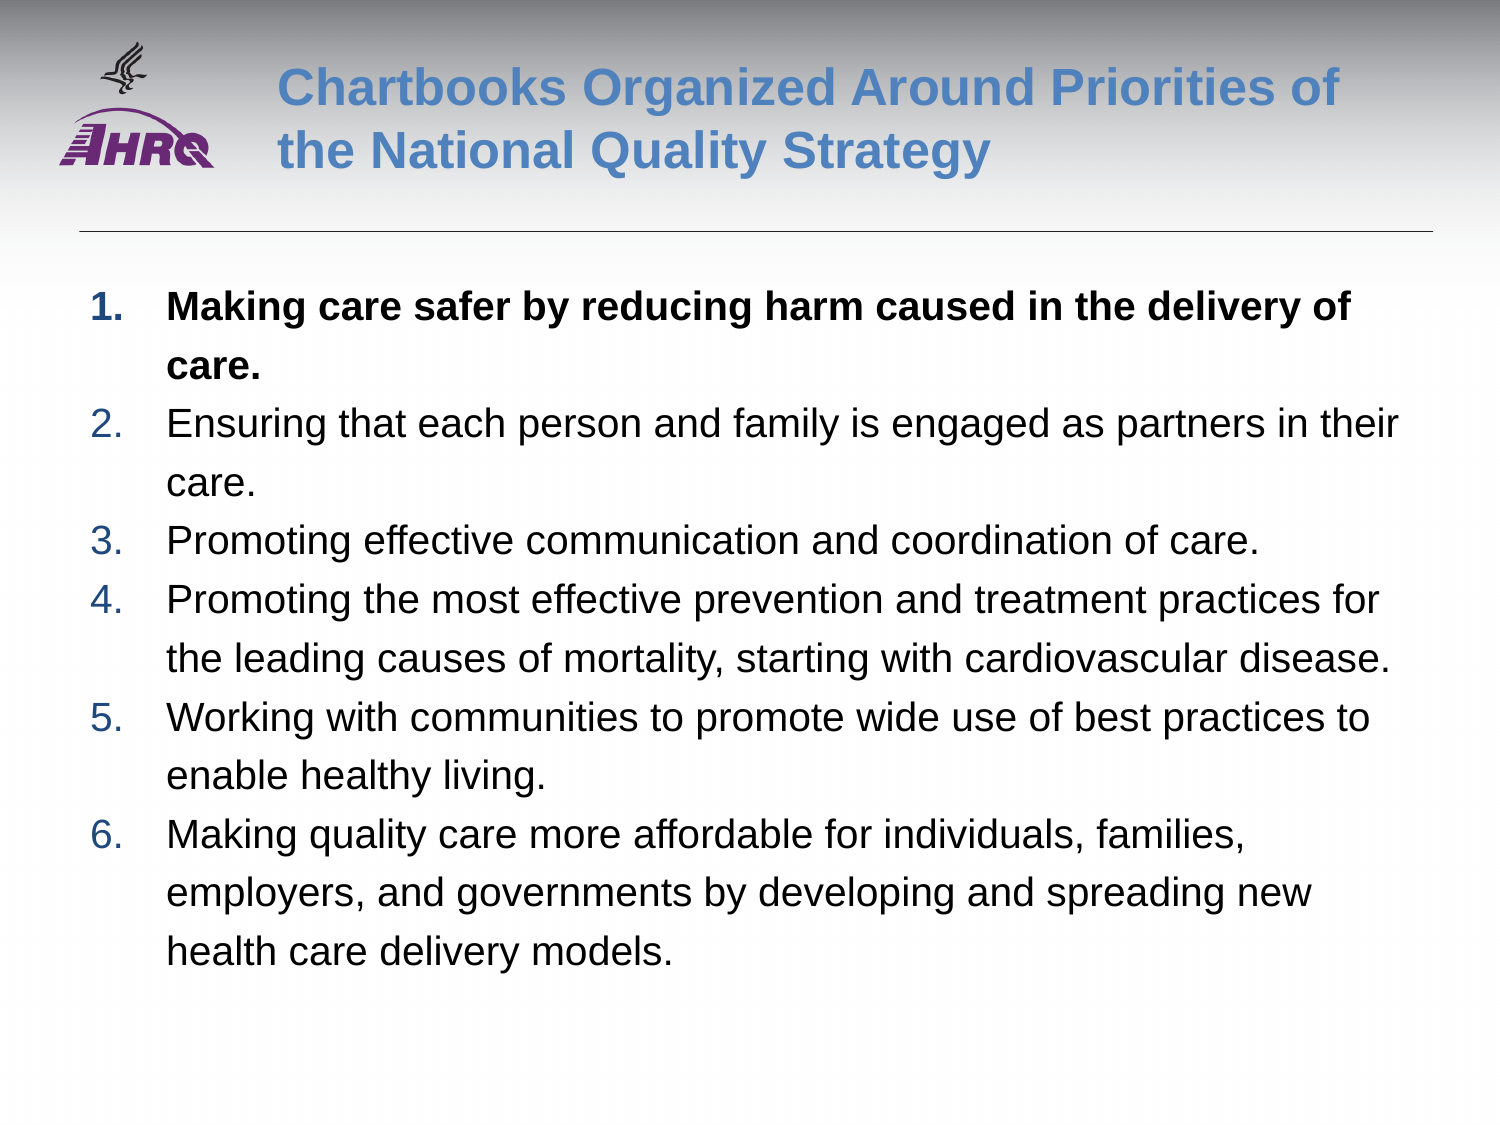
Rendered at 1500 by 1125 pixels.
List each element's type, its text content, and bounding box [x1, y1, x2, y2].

picture [0, 0, 1500, 1125]
title Chartbooks Organized Around Priorities of the National Quality Strategy [262, 45, 1425, 188]
list Making care safer by reducing harm caused in the delivery of care. Ensuring that each person and family is engaged as partners in their care. Promoting effective communication and coordination of care. Promoting the most effective prevention and treatment practices for the leading causes of mortality, starting with cardiovascular disease. Working with communities to promote wide use of best practices to enable healthy living. Making quality care more affordable for individuals, families, employers, and governments by developing and spreading new health care delivery models. [75, 262, 1425, 1005]
